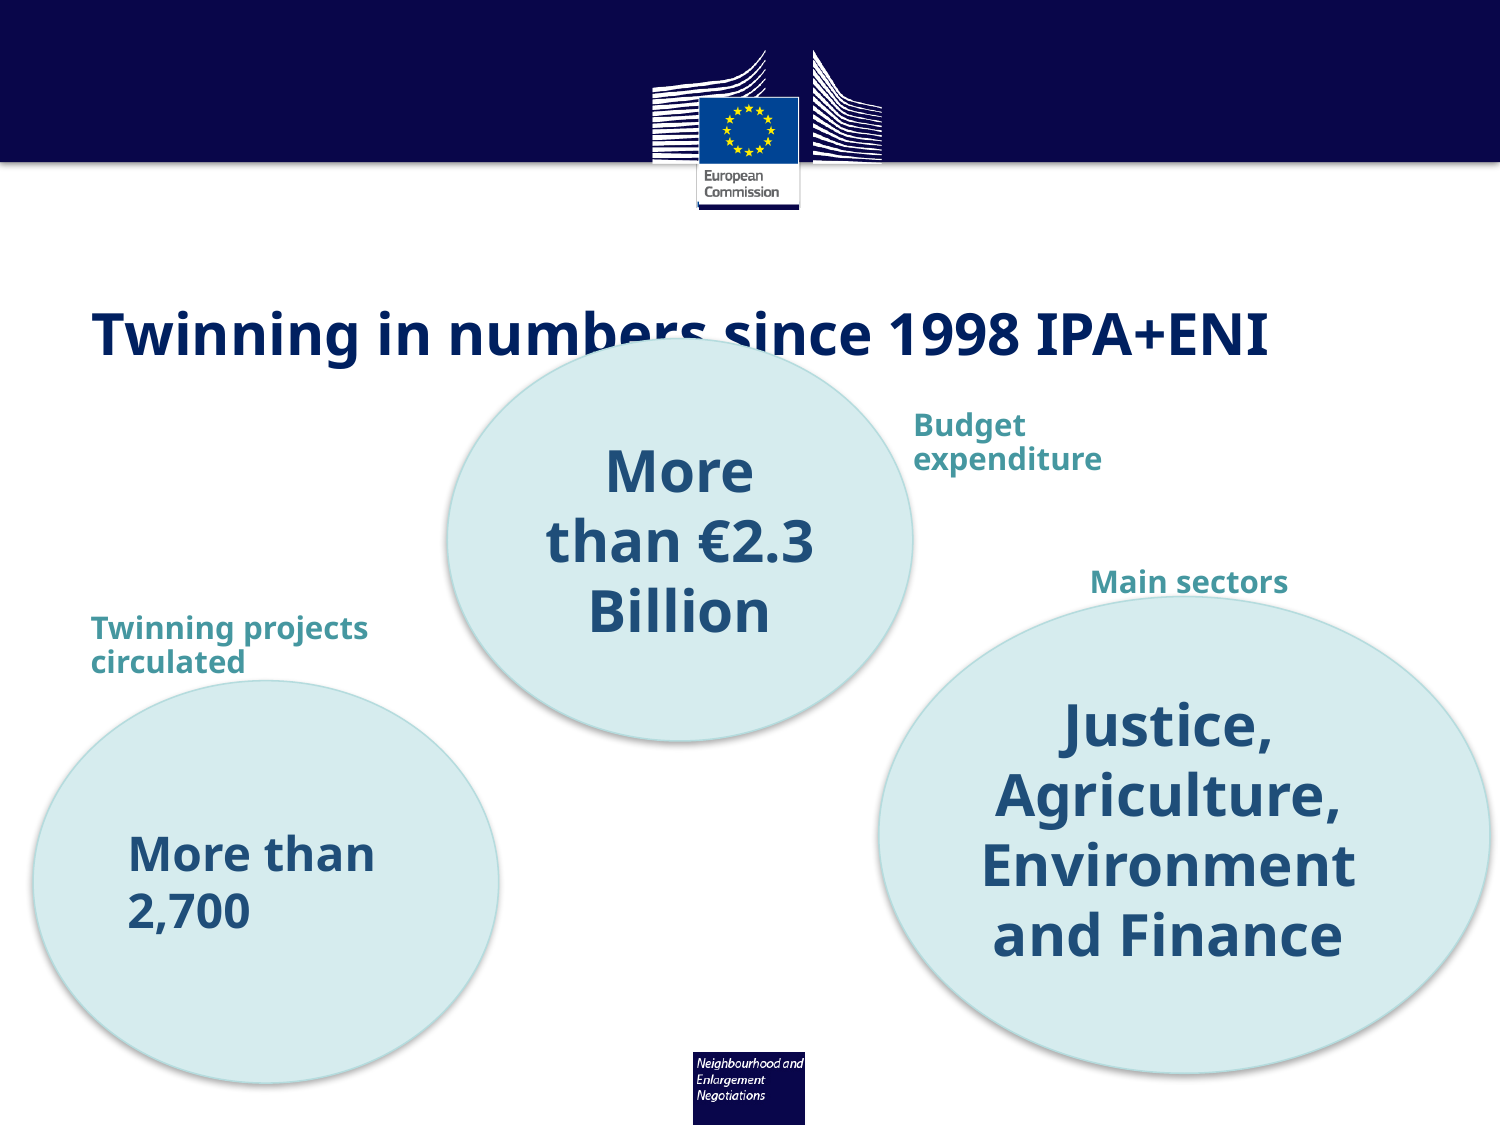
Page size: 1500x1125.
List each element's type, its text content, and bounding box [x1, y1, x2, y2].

text_box [446, 337, 914, 742]
title Twinning in numbers since 1998 IPA+ENI [76, 255, 1427, 409]
picture [615, 50, 885, 255]
text_box Twinning projects circulated [87, 575, 420, 681]
picture [693, 1052, 805, 1125]
text_box [877, 641, 1491, 1075]
text_box Budget expenditure [909, 346, 1139, 541]
text_box [33, 681, 499, 1084]
text_box Justice, Agriculture, Environment and Finance [942, 680, 1395, 976]
text_box More than 2,700 [112, 816, 420, 946]
text_box [950, 608, 1086, 680]
text_box Main sectors [1086, 486, 1365, 681]
text_box More than €2.3 Billion [530, 426, 830, 651]
